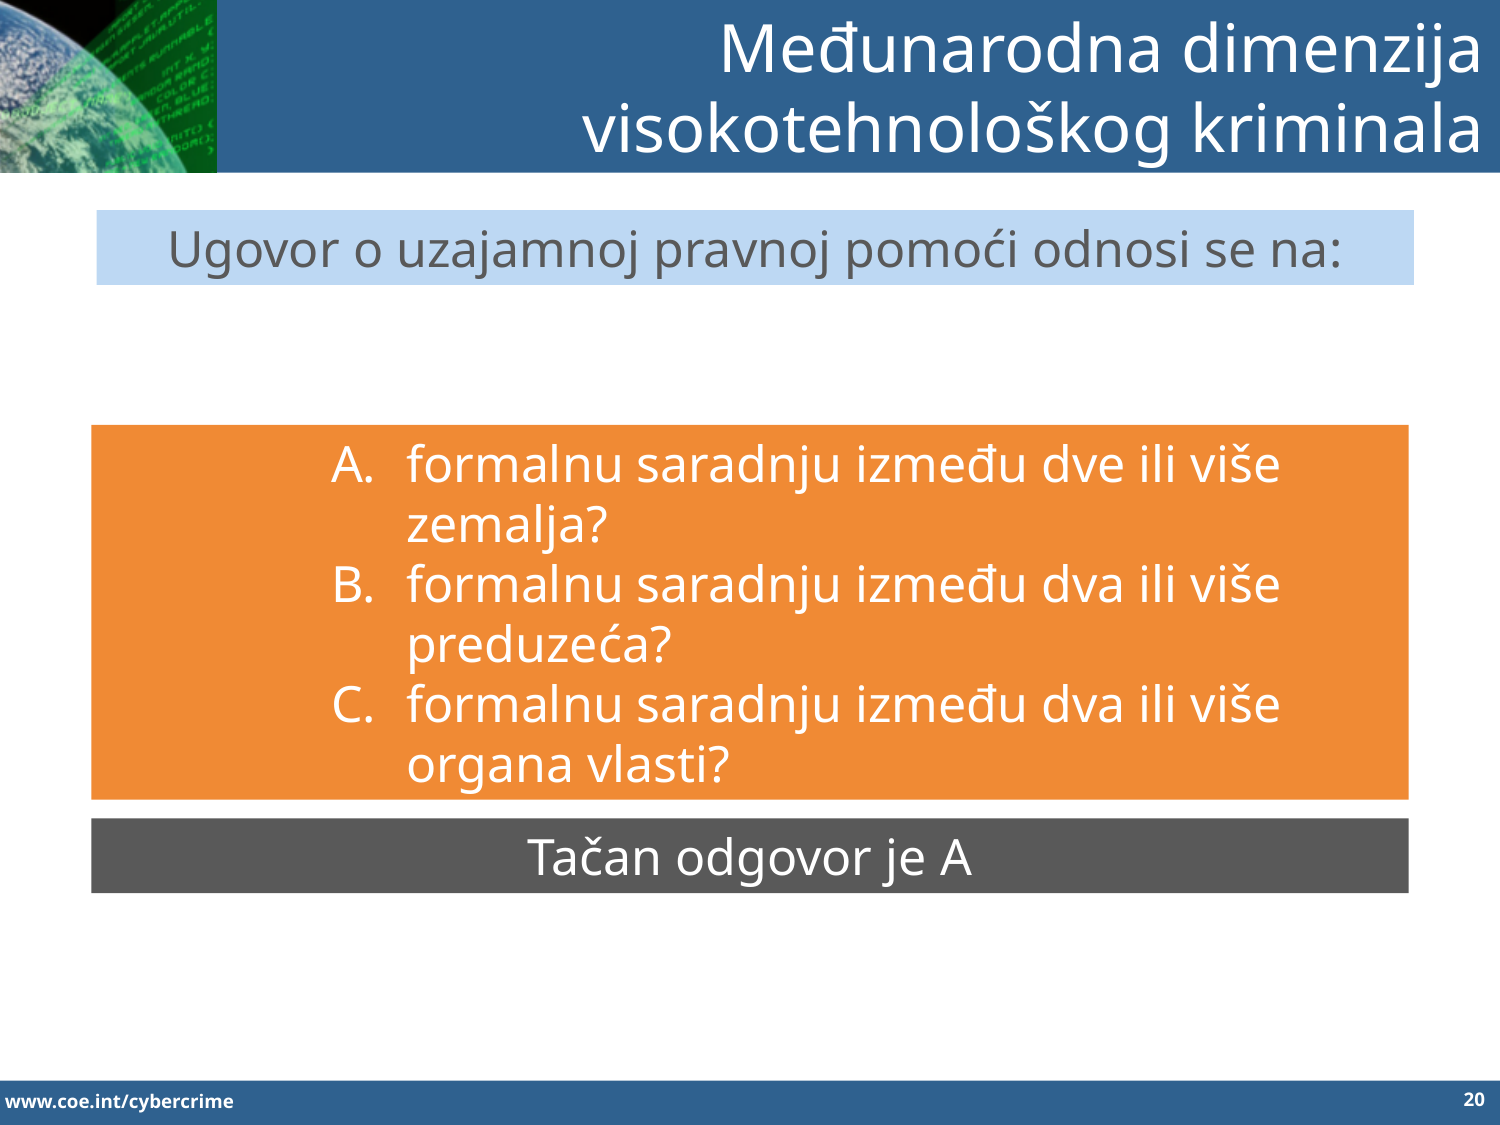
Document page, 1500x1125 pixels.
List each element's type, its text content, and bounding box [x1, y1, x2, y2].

text_box Međunarodna dimenzija visokotehnološkog kriminala [329, 9, 1500, 162]
text_box Tačan odgovor je A [91, 818, 1409, 894]
text_box formalnu saradnju između dve ili više zemalja? formalnu saradnju između dva ili više preduzeća? formalnu saradnju između dva ili više organa vlasti? [91, 424, 1409, 800]
slide_number 20 [1149, 1079, 1500, 1125]
picture [0, 1, 217, 173]
text_box Ugovor o uzajamnoj pravnoj pomoći odnosi se na: [96, 210, 1414, 285]
